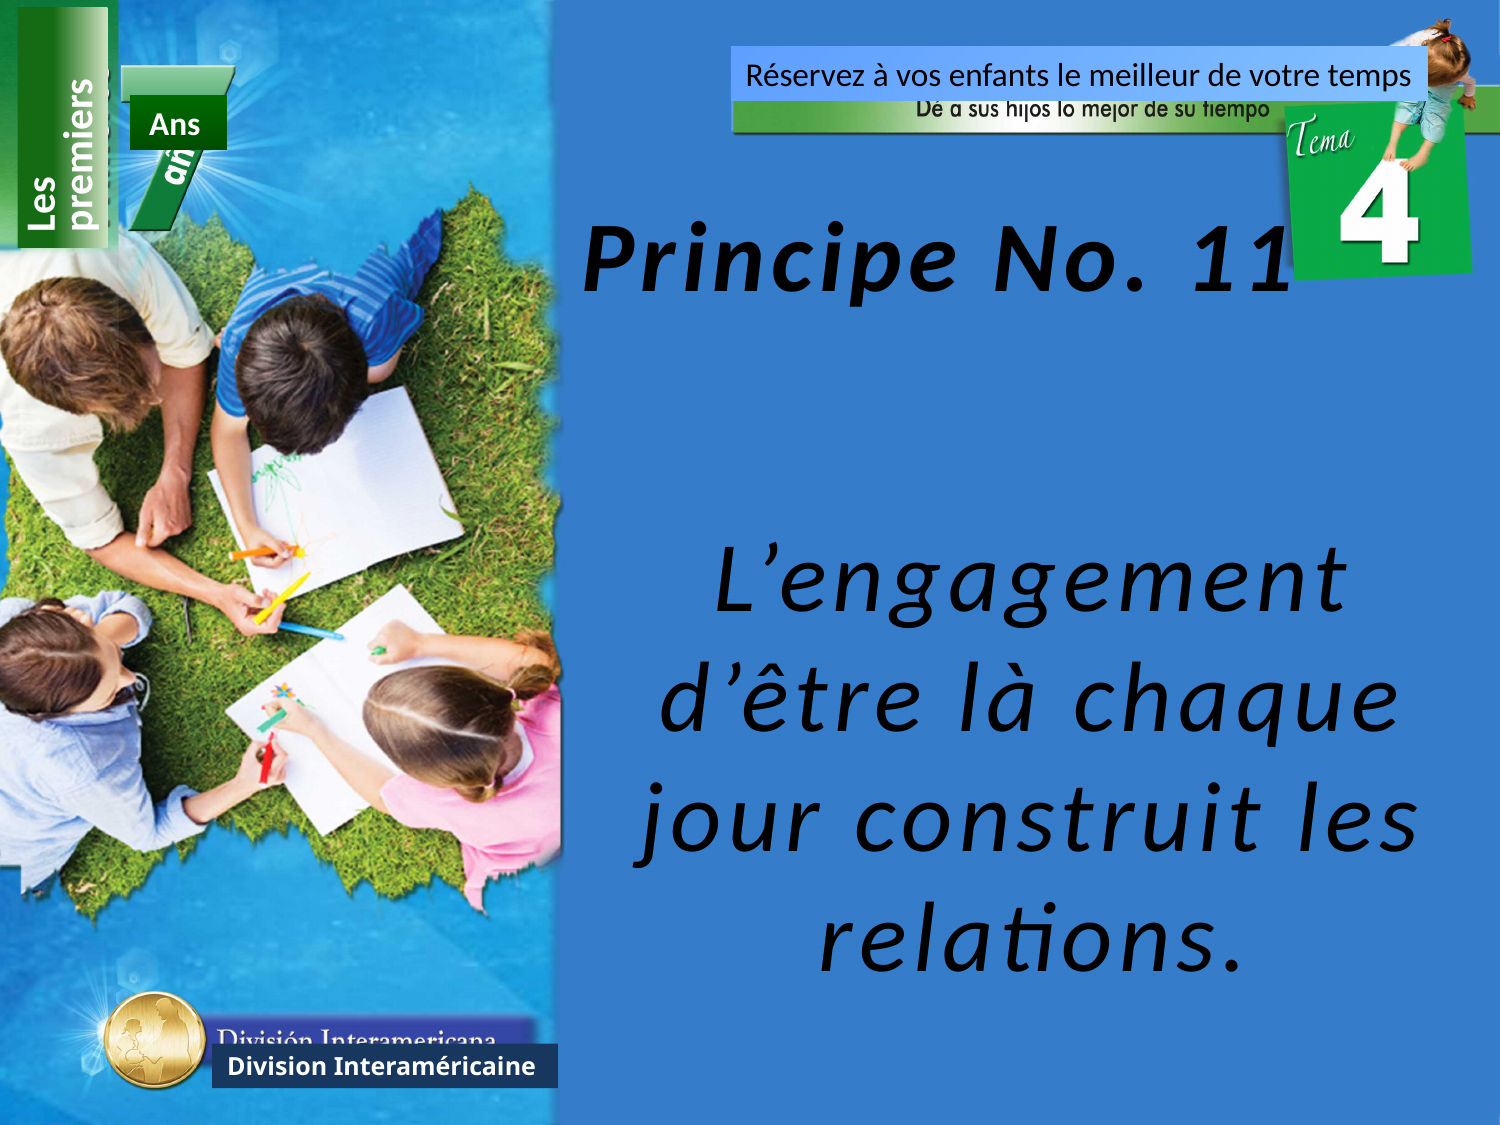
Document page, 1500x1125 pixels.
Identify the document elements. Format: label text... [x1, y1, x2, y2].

text_box Réservez à vos enfants le meilleur de votre temps [730, 46, 1428, 101]
text_box Division Interaméricaine [212, 1043, 558, 1089]
picture [0, 0, 1500, 1125]
text_box Les premiers [17, 7, 108, 248]
text_box Principe No. 11 L’engagement d’être là chaque jour construit les relations. [566, 184, 1500, 999]
text_box Ans [130, 95, 227, 150]
